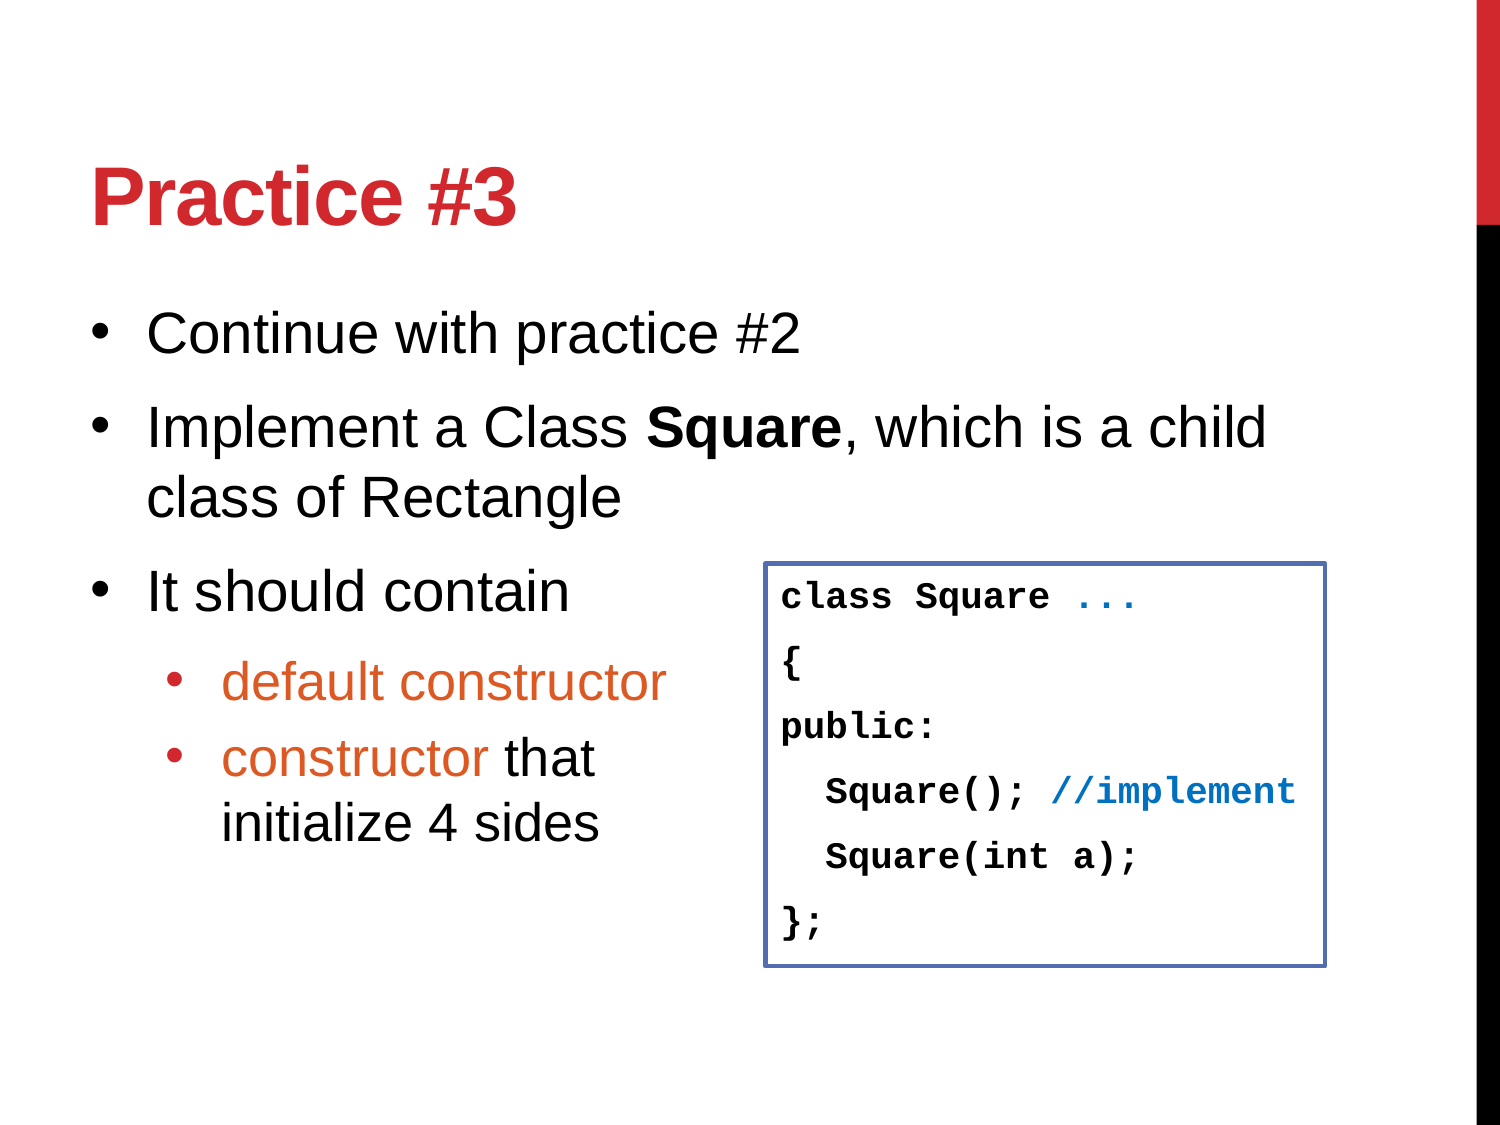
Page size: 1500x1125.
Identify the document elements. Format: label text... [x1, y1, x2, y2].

text_box class Square ... { public: Square(); //implement Square(int a); }; [763, 561, 1327, 968]
title Practice #3 [75, 25, 1350, 250]
list Continue with practice #2 Implement a Class Square, which is a child class of Rectangle It should contain default constructor constructor that initialize 4 sides [75, 287, 1325, 1005]
